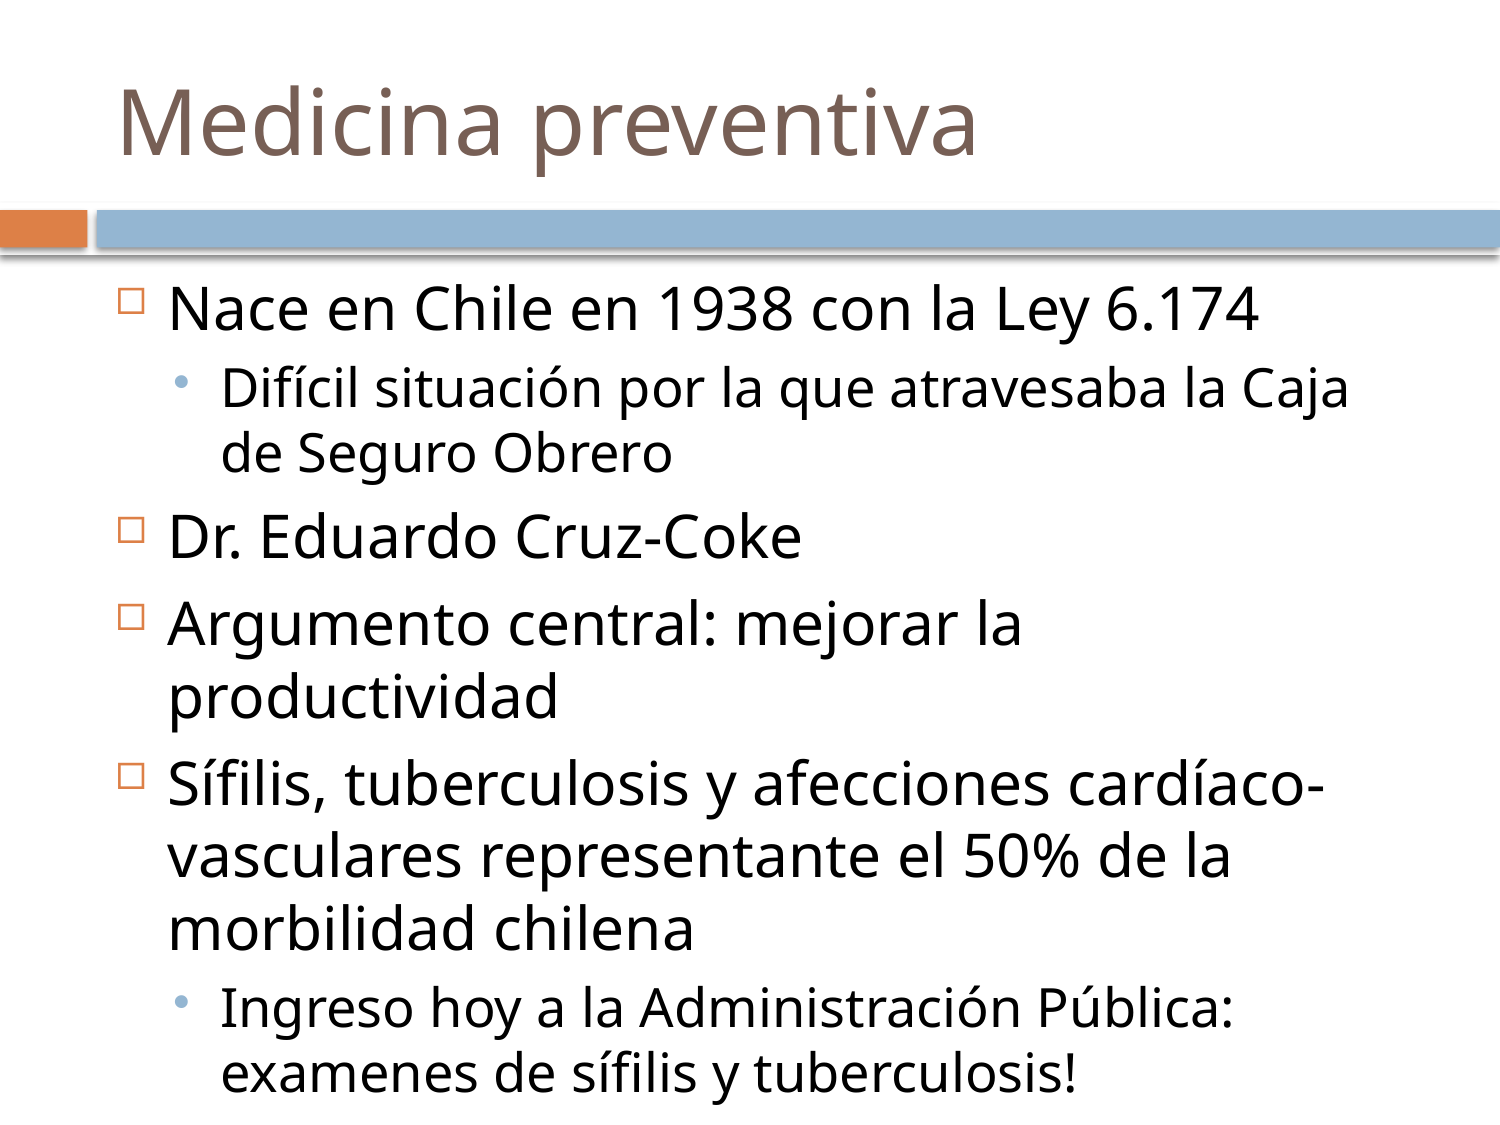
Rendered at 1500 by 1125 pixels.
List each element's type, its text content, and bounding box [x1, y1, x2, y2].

list Nace en Chile en 1938 con la Ley 6.174 Difícil situación por la que atravesaba la Caja de Seguro Obrero Dr. Eduardo Cruz-Coke Argumento central: mejorar la productividad Sífilis, tuberculosis y afecciones cardíaco-vasculares representante el 50% de la morbilidad chilena Ingreso hoy a la Administración Pública: examenes de sífilis y tuberculosis! [100, 262, 1438, 1000]
title Medicina preventiva [100, 37, 1438, 200]
